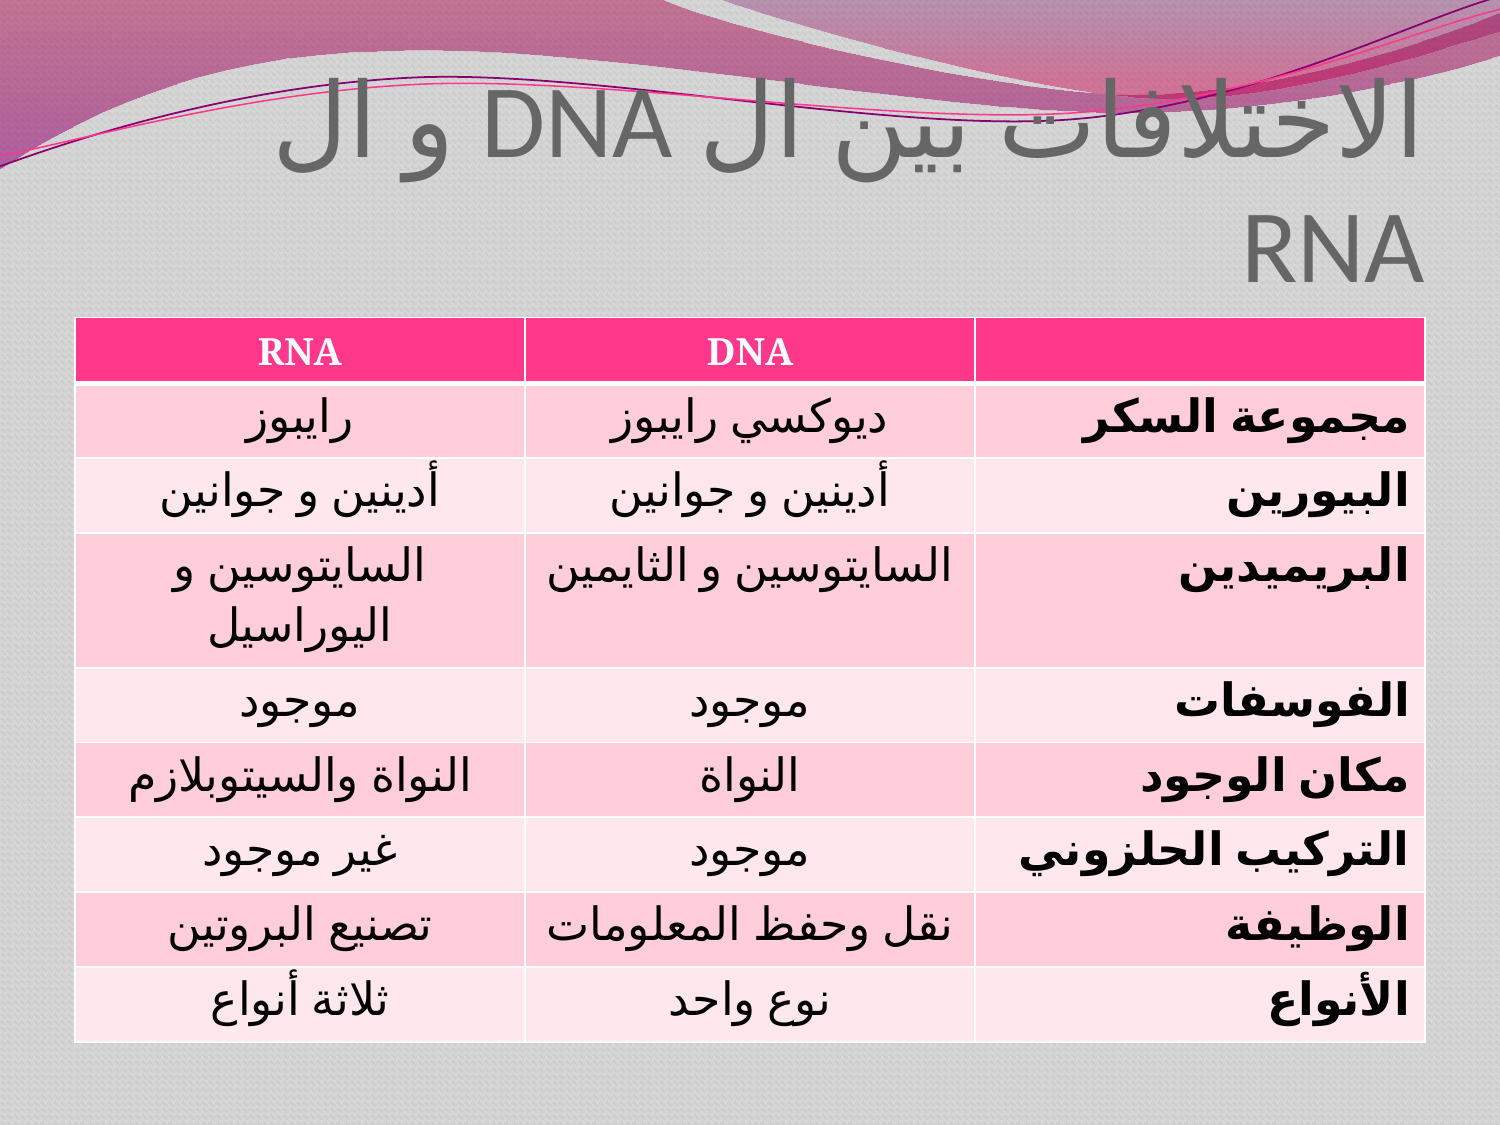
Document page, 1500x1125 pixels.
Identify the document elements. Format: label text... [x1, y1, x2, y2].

table_header DNA [526, 318, 974, 381]
table_cell السايتوسين و الثايمين [526, 534, 974, 667]
table_cell ثلاثة أنواع [76, 968, 524, 1041]
table_cell البيورين [976, 459, 1424, 532]
table_cell التركيب الحلزوني [976, 818, 1424, 891]
table_cell تصنيع البروتين [76, 893, 524, 966]
table_header RNA [76, 318, 524, 381]
table_cell أدينين و جوانين [526, 459, 974, 532]
table_cell موجود [526, 818, 974, 891]
table_cell موجود [526, 669, 974, 742]
table_cell النواة [526, 743, 974, 816]
table_cell نوع واحد [526, 968, 974, 1041]
table_cell نقل وحفظ المعلومات [526, 893, 974, 966]
table_cell غير موجود [76, 818, 524, 891]
table_cell النواة والسيتوبلازم [76, 743, 524, 816]
table_cell السايتوسين و اليوراسيل [76, 534, 524, 667]
table_cell الوظيفة [976, 893, 1424, 966]
table_cell ديوكسي رايبوز [526, 386, 974, 457]
table_cell رايبوز [76, 386, 524, 457]
title الاختلافات بين ال DNA و ال RNA [75, 115, 1425, 303]
table_cell الفوسفات [976, 669, 1424, 742]
table_cell أدينين و جوانين [76, 459, 524, 532]
table_cell البريميدين [976, 534, 1424, 667]
table_cell مجموعة السكر [976, 386, 1424, 457]
table_cell الأنواع [976, 968, 1424, 1041]
table_header [976, 318, 1424, 381]
table_cell موجود [76, 669, 524, 742]
table_cell مكان الوجود [976, 743, 1424, 816]
